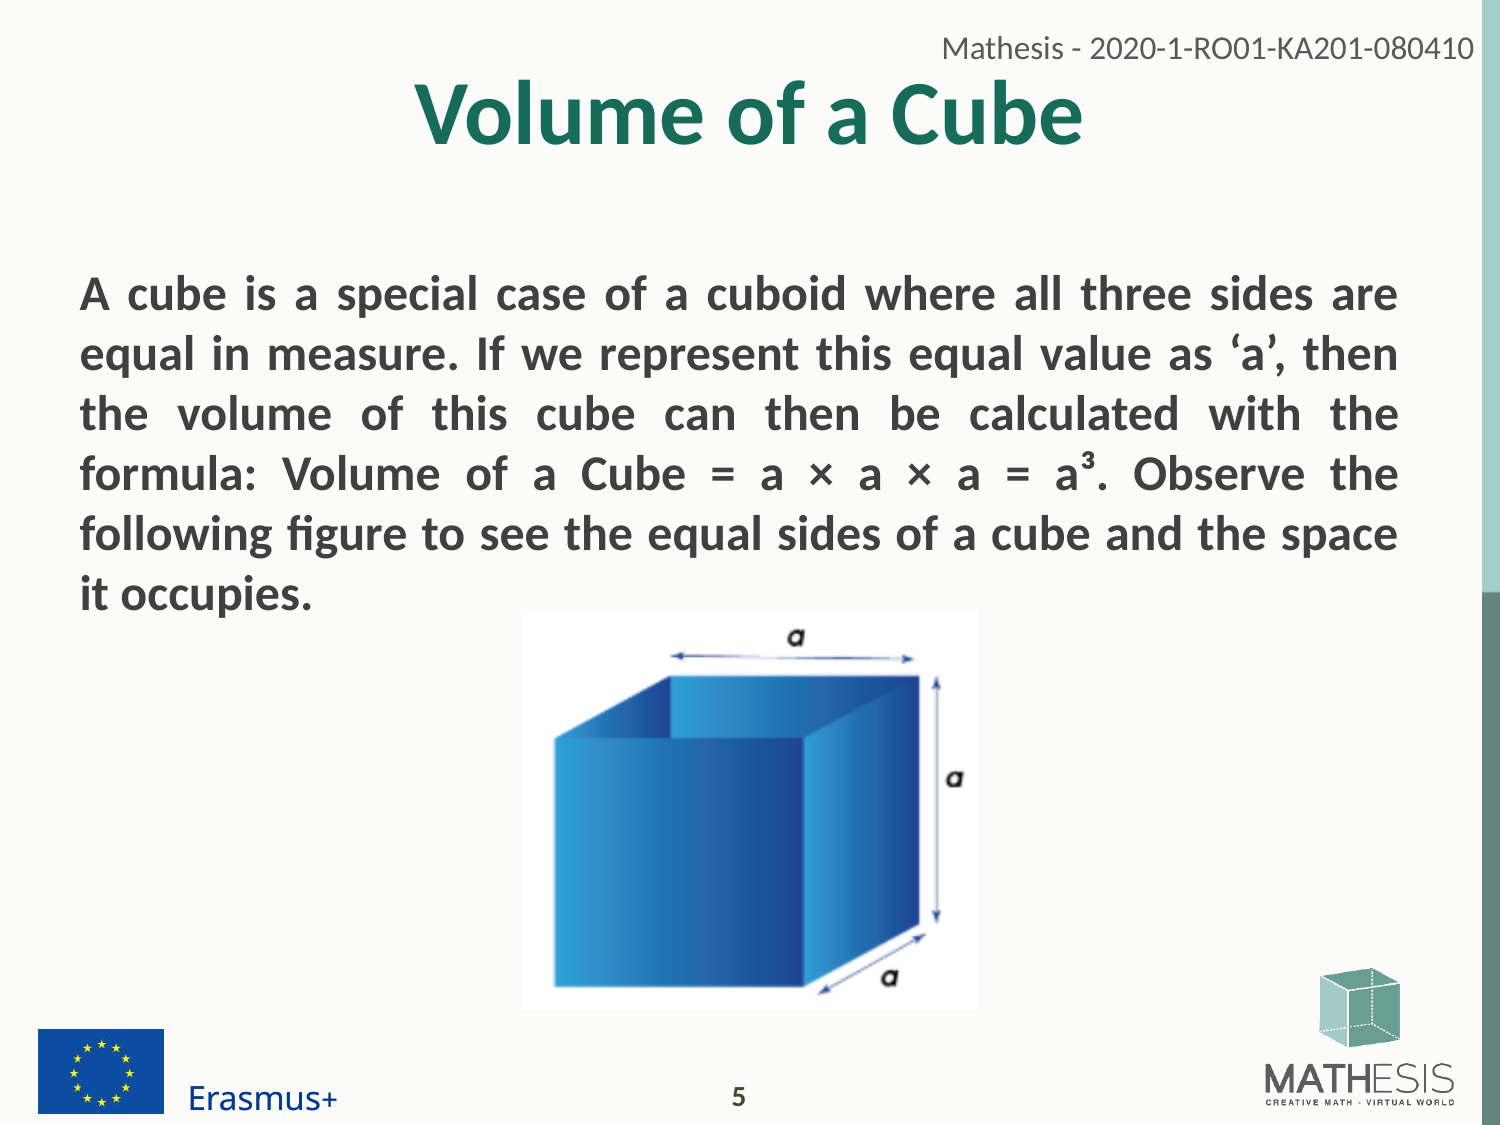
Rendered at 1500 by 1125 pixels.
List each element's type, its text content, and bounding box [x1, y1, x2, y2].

title Volume of a Cube [75, 45, 1425, 233]
picture [521, 609, 979, 1010]
picture [38, 1029, 64, 1114]
list A cube is a special case of a cuboid where all three sides are equal in measure. If we represent this equal value as ‘a’, then the volume of this cube can then be calculated with the formula: Volume of a Cube = a × a × a = a³. Observe the following figure to see the equal sides of a cube and the space it occupies. [64, 252, 1415, 1125]
